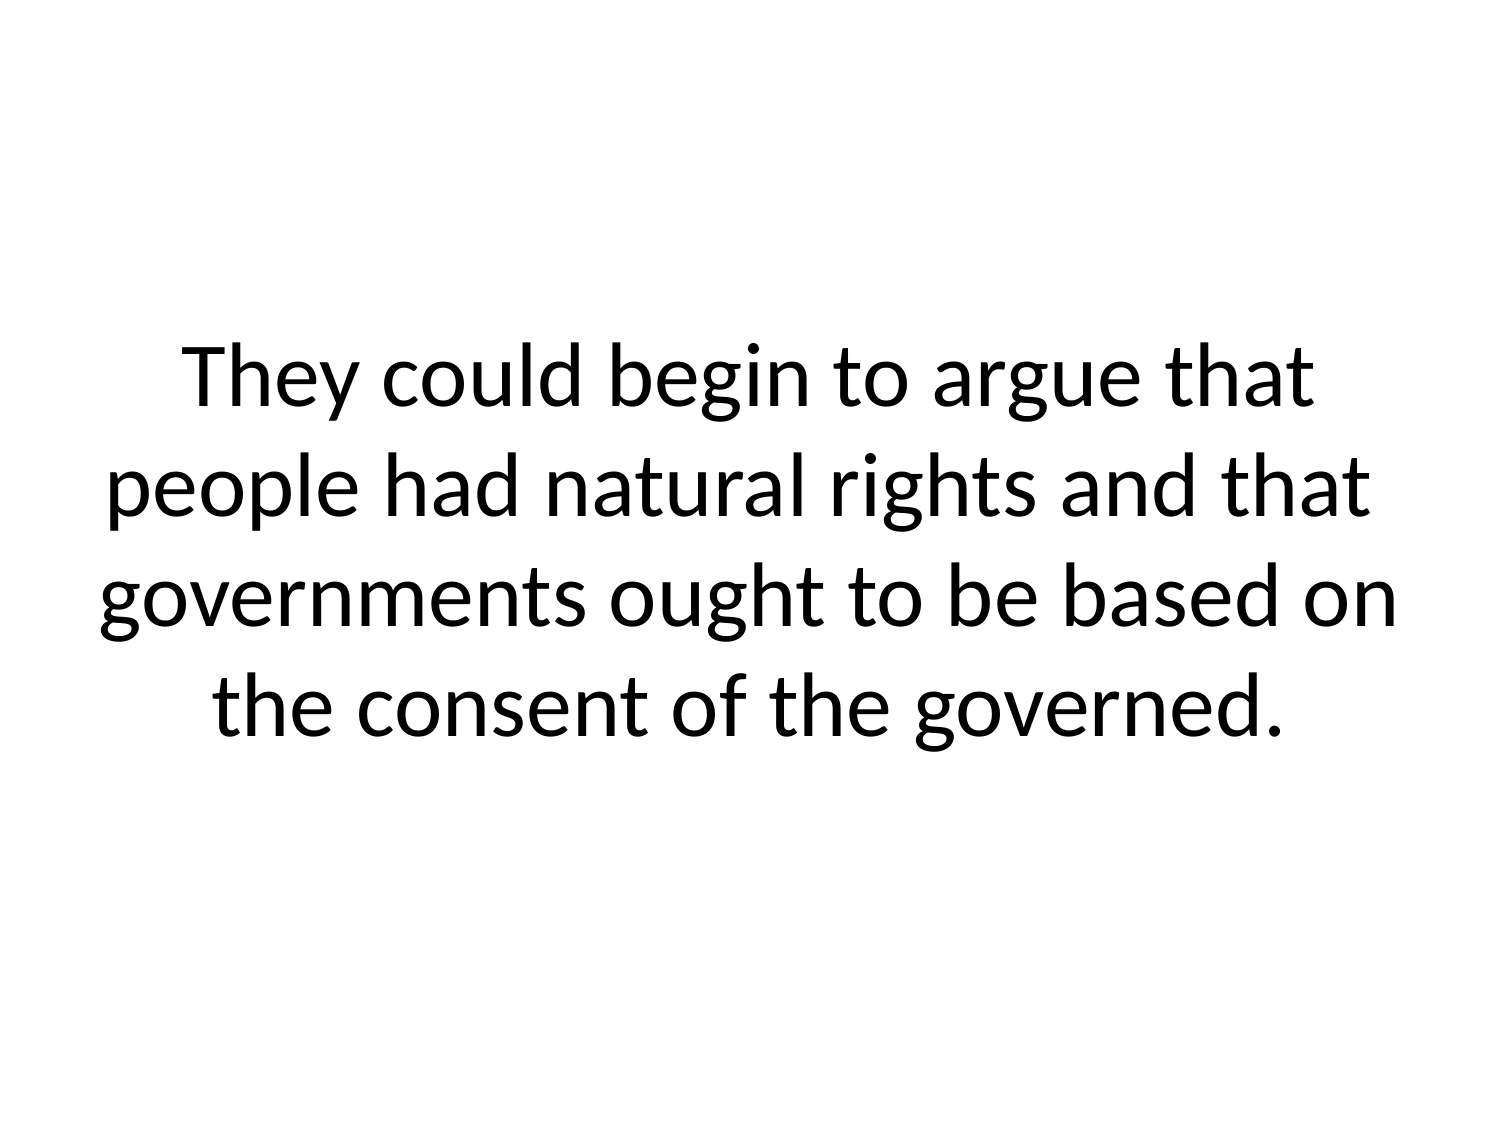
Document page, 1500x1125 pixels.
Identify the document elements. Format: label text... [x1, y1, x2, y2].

title They could begin to argue that people had natural rights and that governments ought to be based on the consent of the governed. [74, 44, 1426, 1026]
